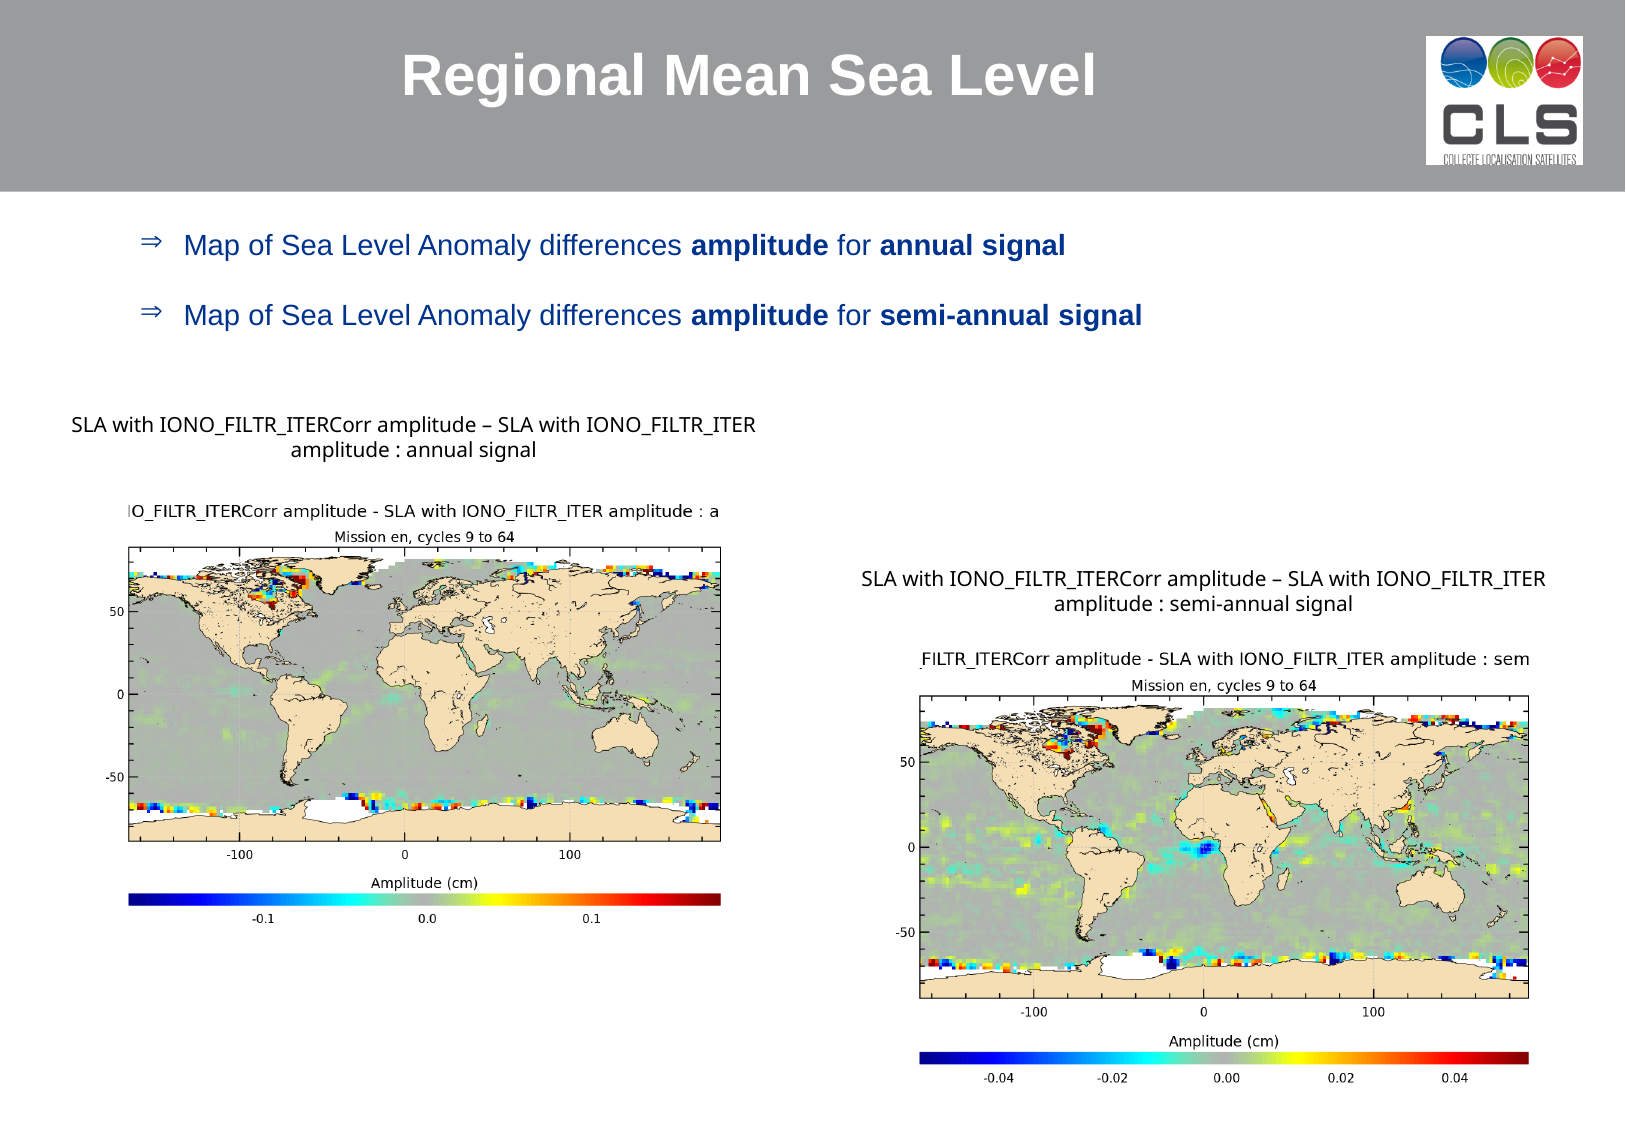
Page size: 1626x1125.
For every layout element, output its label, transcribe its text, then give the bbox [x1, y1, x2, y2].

text_box SLA with IONO_FILTR_ITERCorr amplitude – SLA with IONO_FILTR_ITER amplitude : annual signal [24, 404, 803, 470]
text_box Map of Sea Level Anomaly differences amplitude for annual signal Map of Sea Level Anomaly differences amplitude for semi-annual signal [125, 219, 1515, 339]
text_box Regional Mean Sea Level [386, 40, 1162, 119]
picture [56, 483, 755, 948]
picture [1426, 36, 1583, 165]
text_box SLA with IONO_FILTR_ITERCorr amplitude – SLA with IONO_FILTR_ITER amplitude : semi-annual signal [815, 558, 1593, 624]
picture [845, 630, 1564, 1109]
